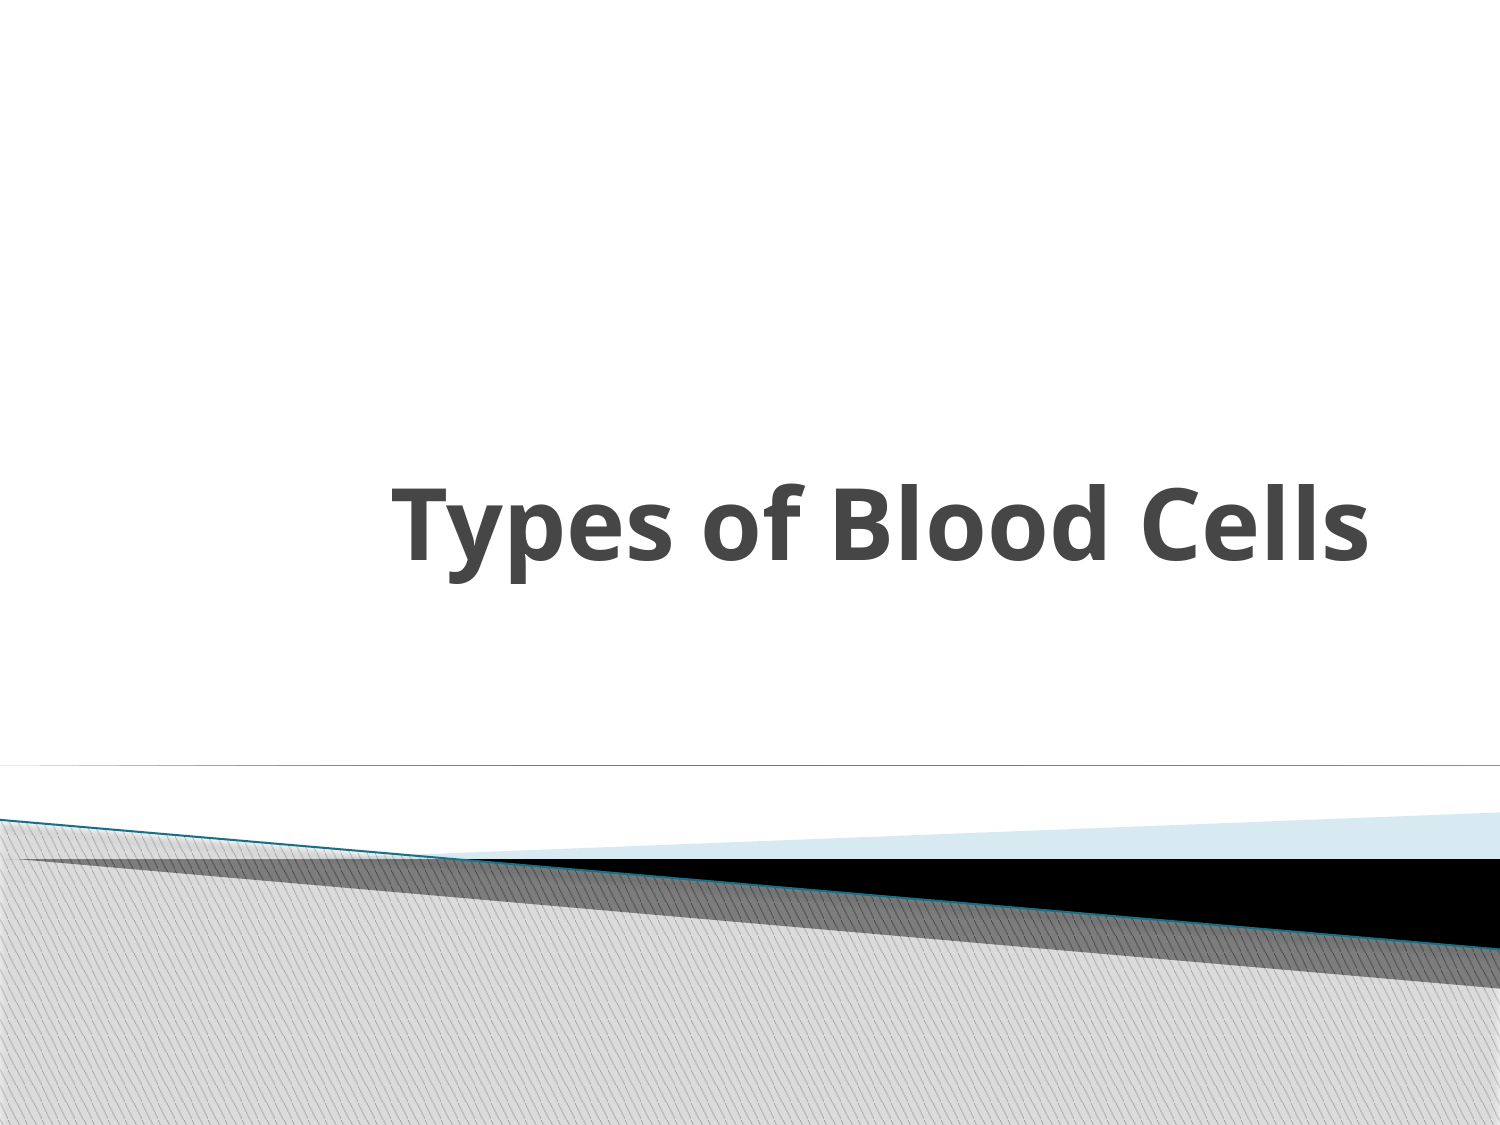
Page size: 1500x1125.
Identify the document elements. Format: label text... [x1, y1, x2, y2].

title Types of Blood Cells [112, 287, 1388, 588]
picture [5, 859, 1500, 989]
